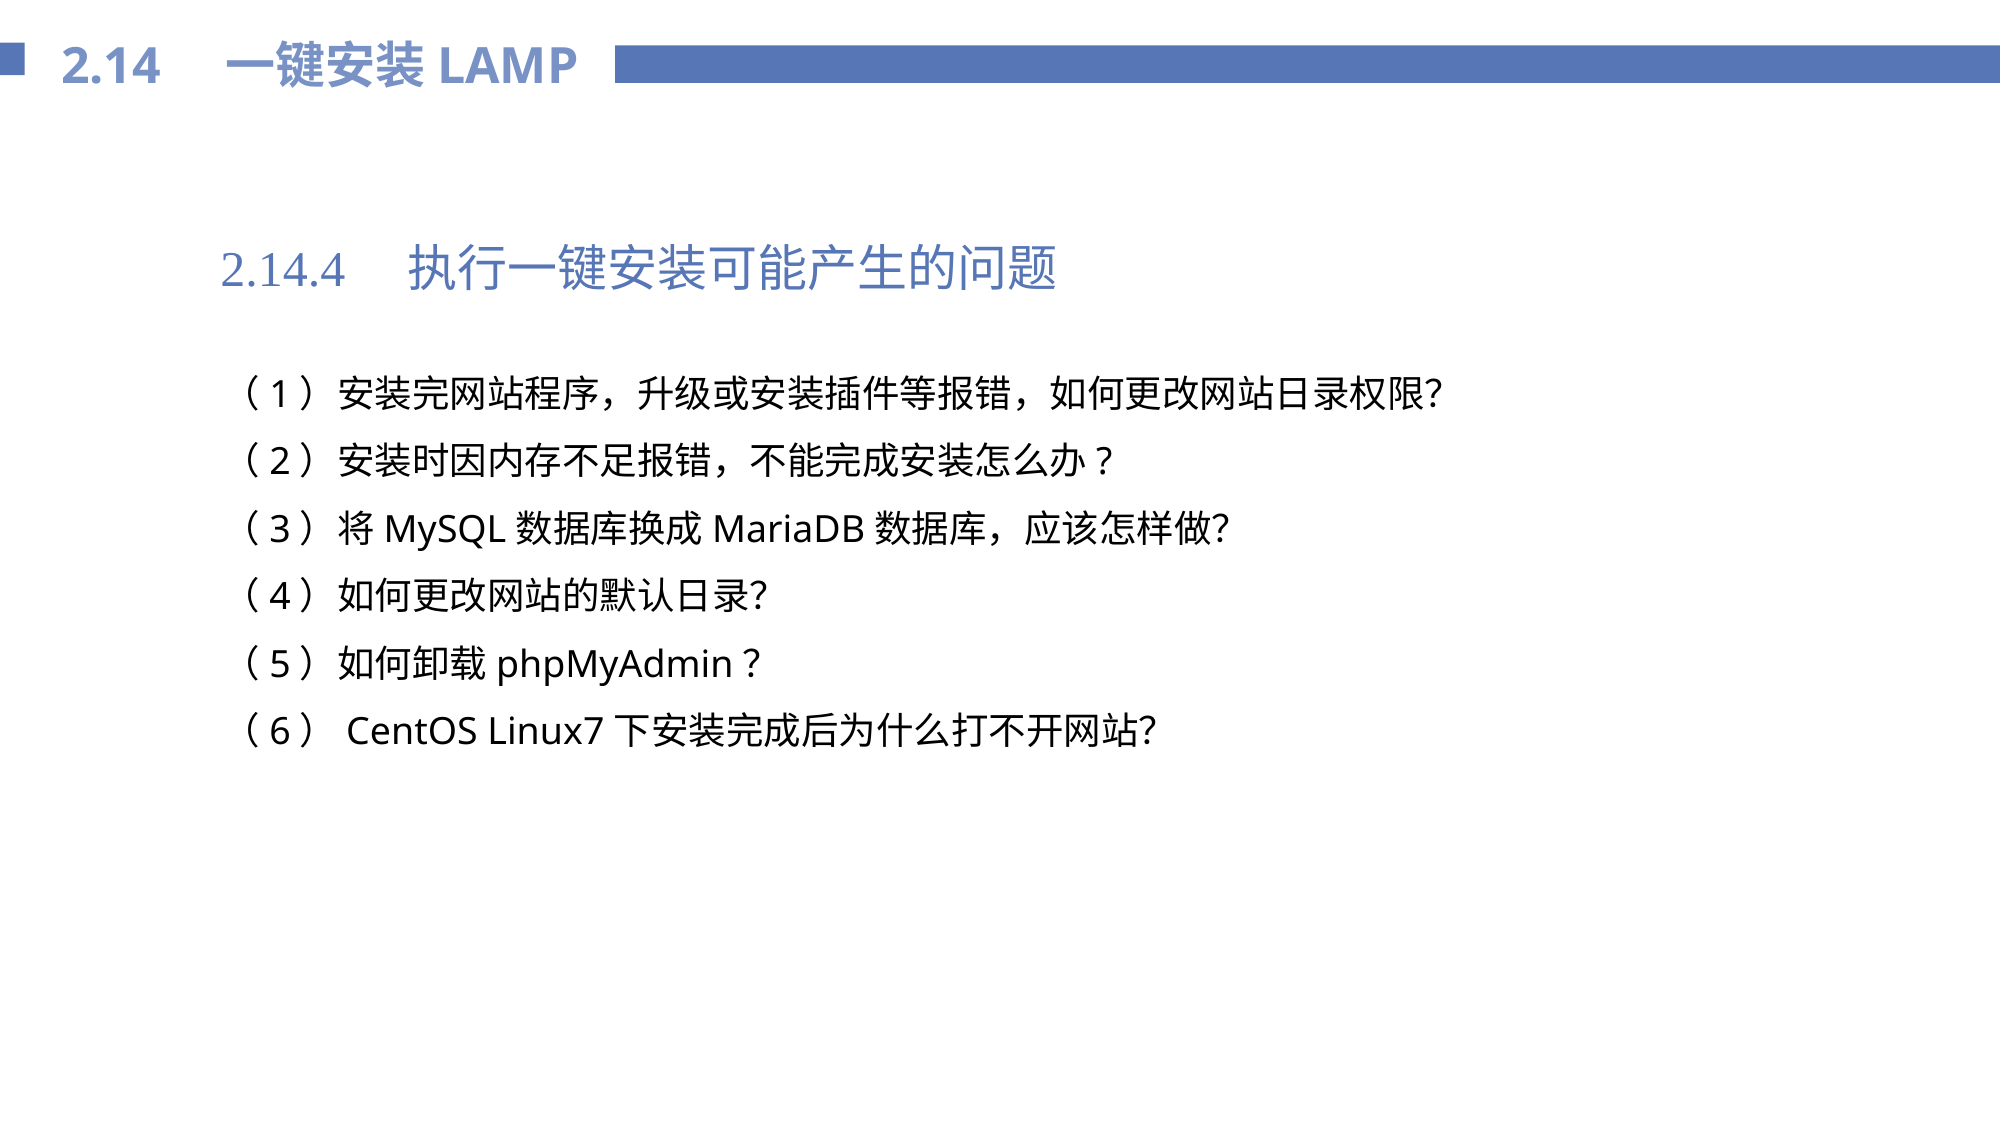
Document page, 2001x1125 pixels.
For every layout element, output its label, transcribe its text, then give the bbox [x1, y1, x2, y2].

text_box [0, 41, 26, 76]
text_box 2.14.4 执行一键安装可能产生的问题 [205, 229, 1121, 304]
text_box （1）安装完网站程序，升级或安装插件等报错，如何更改网站日录权限？ （2）安装时因内存不足报错，不能完成安装怎么办? （3）将MySQL数据库换成MariaDB数据库，应该怎样做？ （4）如何更改网站的默认日录？ （5）如何卸载phpMyAdmin？ （6）CentOS Linux7下安装完成后为什么打不开网站？ [147, 347, 1830, 820]
text_box [614, 44, 2000, 84]
text_box 2.14 一键安装LAMP [61, 33, 579, 94]
